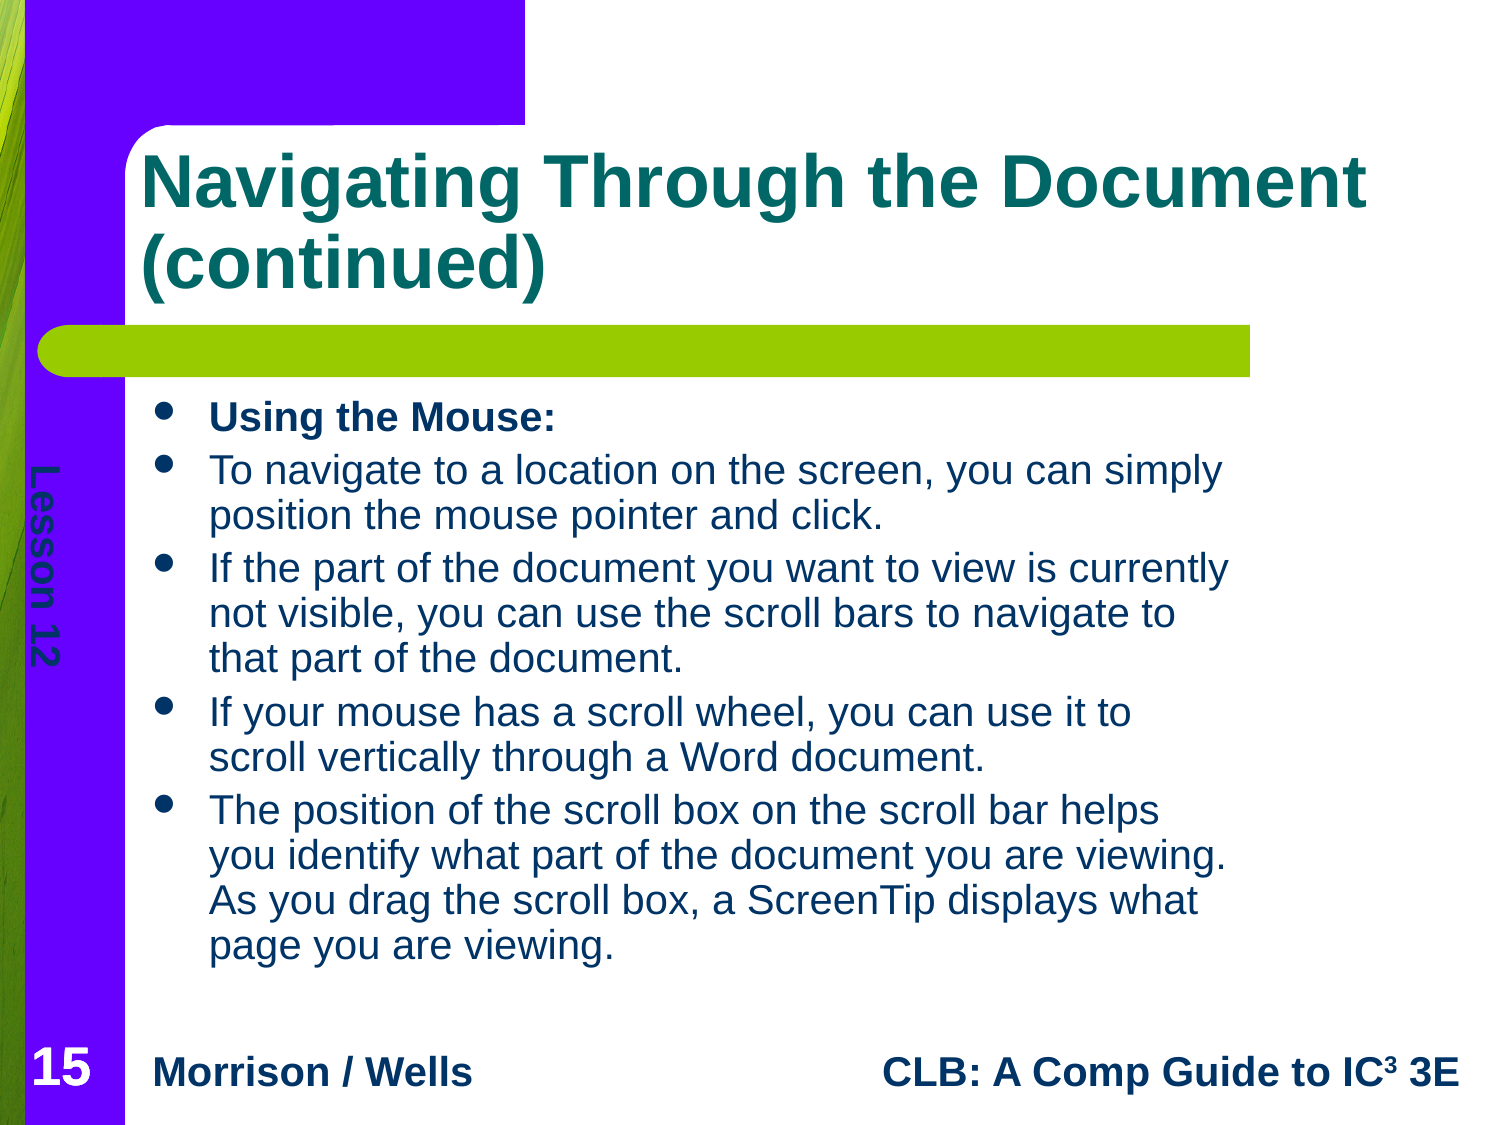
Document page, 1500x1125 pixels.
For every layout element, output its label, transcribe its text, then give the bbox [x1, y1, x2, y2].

picture [0, 0, 25, 1125]
title Navigating Through the Document (continued) [124, 124, 1426, 313]
list Using the Mouse: To navigate to a location on the screen, you can simply position the mouse pointer and click. If the part of the document you want to view is currently not visible, you can use the scroll bars to navigate to that part of the document. If your mouse has a scroll wheel, you can use it to scroll vertically through a Word document. The position of the scroll box on the scroll bar helps you identify what part of the document you are viewing. As you drag the scroll box, a ScreenTip displays what page you are viewing. [137, 387, 1251, 1026]
text_box 15 [13, 1023, 111, 1105]
